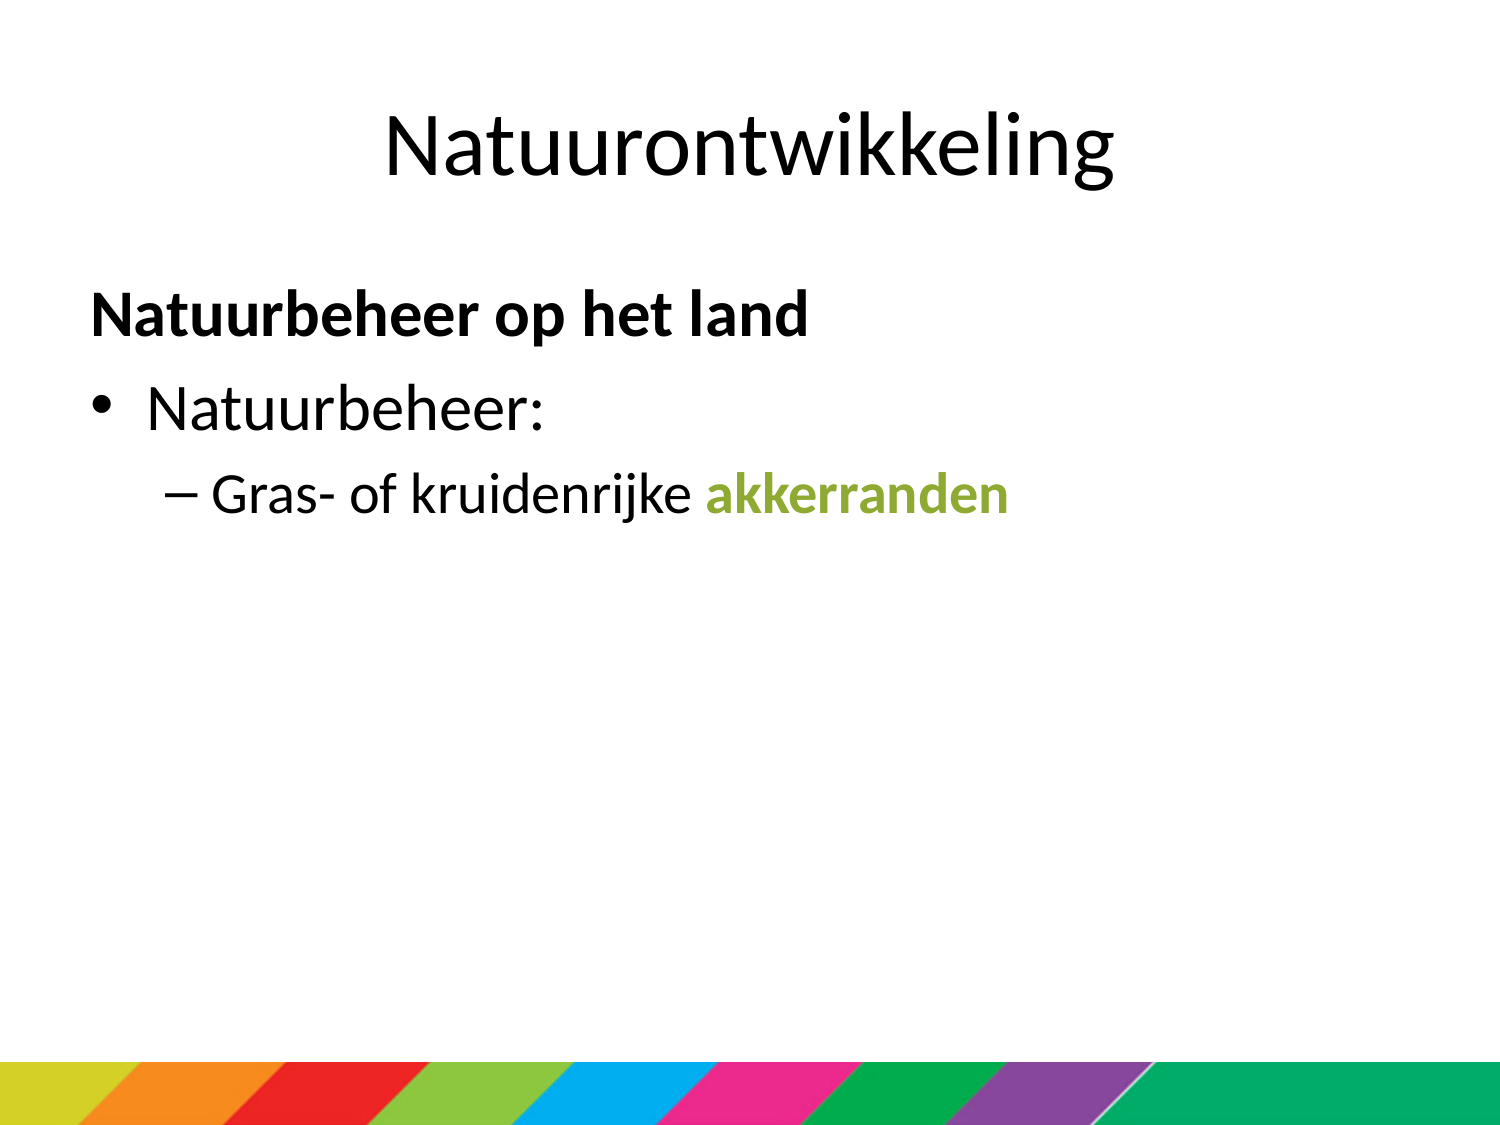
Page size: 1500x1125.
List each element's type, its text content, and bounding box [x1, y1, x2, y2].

picture [0, 1062, 574, 1125]
picture [656, 1062, 1500, 1125]
list Natuurbeheer op het land Natuurbeheer: Gras- of kruidenrijke akkerranden [75, 262, 1425, 1005]
title Natuurontwikkeling [75, 45, 1425, 233]
